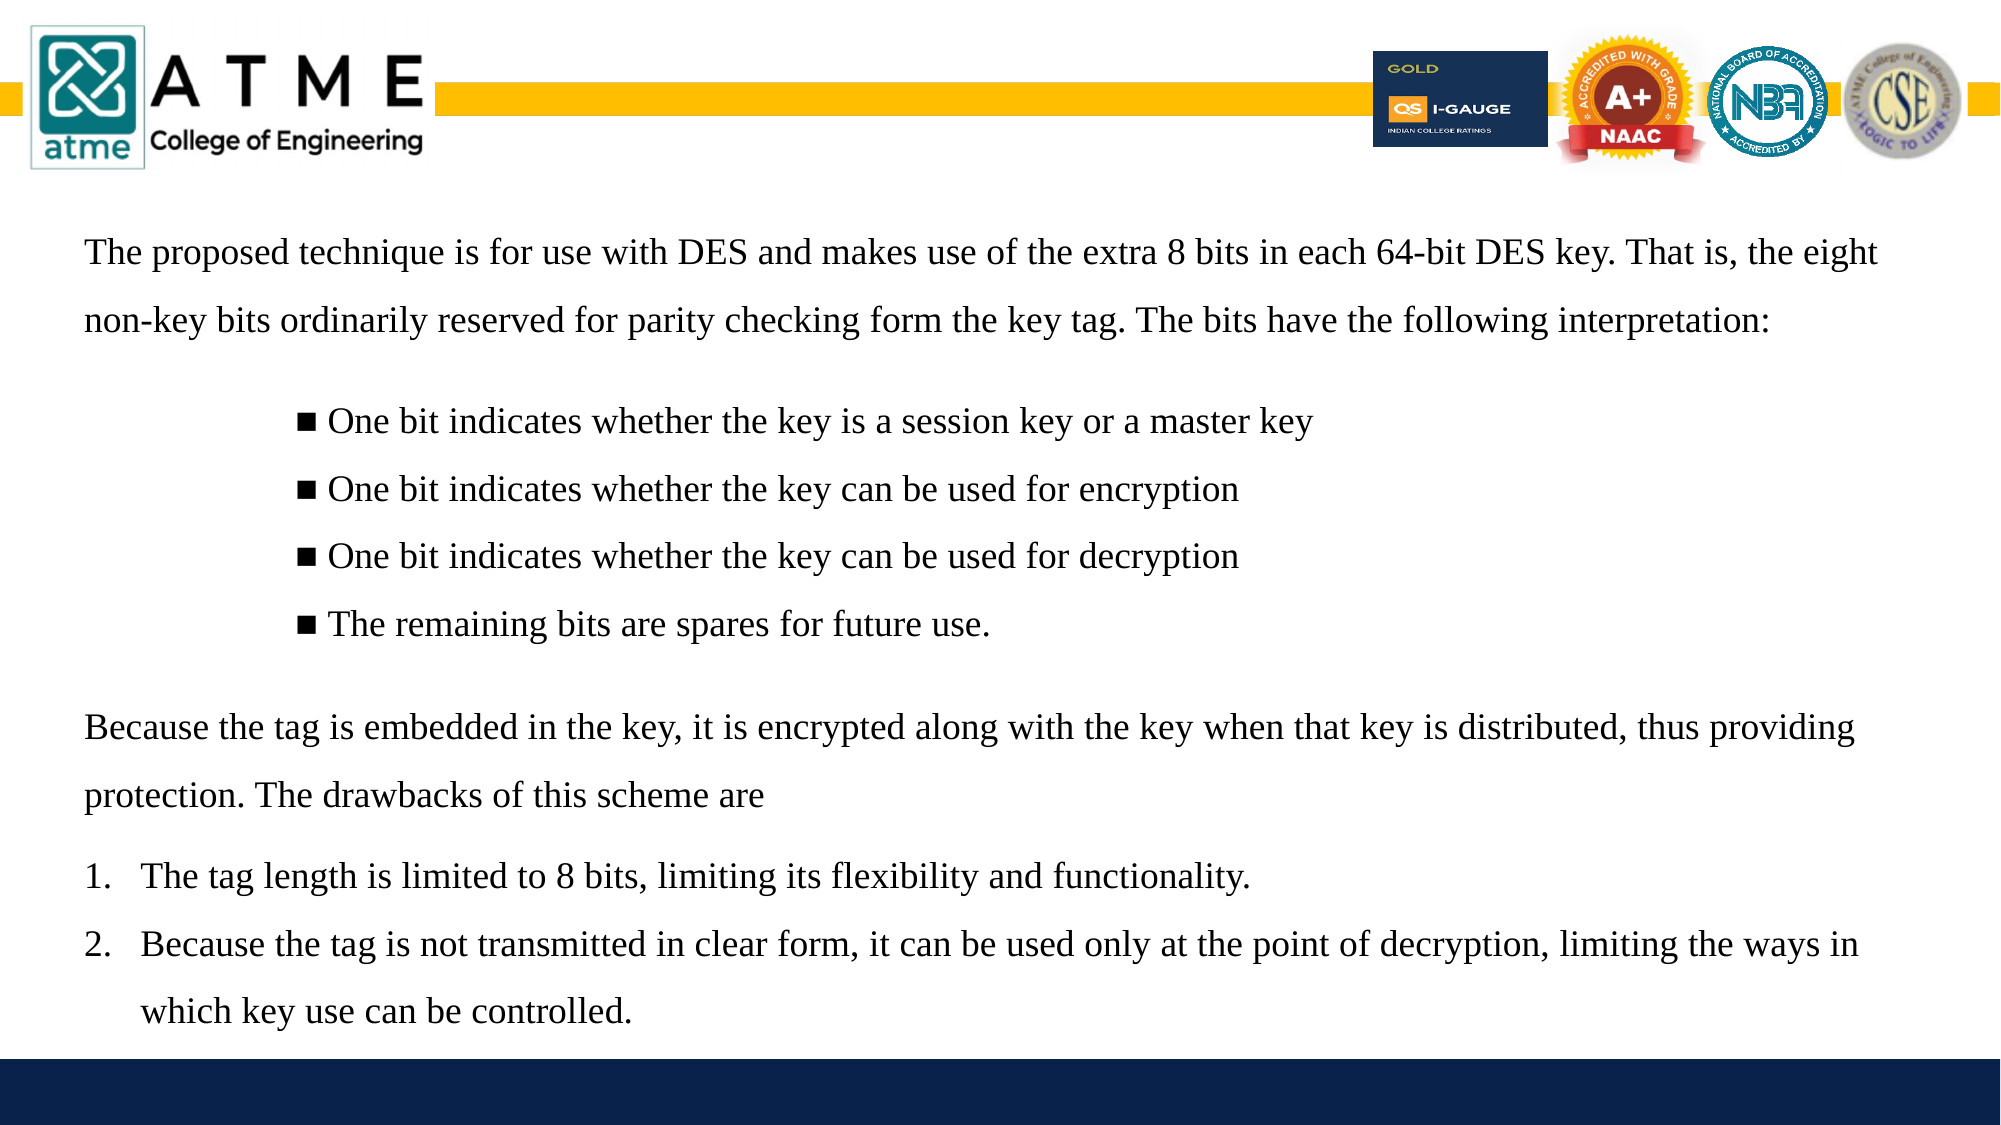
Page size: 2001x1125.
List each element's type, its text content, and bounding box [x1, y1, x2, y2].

text_box ■ One bit indicates whether the key is a session key or a master key ■ One bit indicates whether the key can be used for encryption ■ One bit indicates whether the key can be used for decryption ■ The remaining bits are spares for future use. [280, 366, 1500, 652]
picture [0, 1059, 2001, 1125]
picture [22, 15, 435, 178]
text_box The proposed technique is for use with DES and makes use of the extra 8 bits in each 64-bit DES key. That is, the eight non-key bits ordinarily reserved for parity checking form the key tag. The bits have the following interpretation: [69, 197, 1934, 347]
text_box The tag length is limited to 8 bits, limiting its flexibility and functionality. Because the tag is not transmitted in clear form, it can be used only at the point of decryption, limiting the ways in which key use can be controlled. [69, 821, 1909, 1039]
picture [1840, 26, 1968, 176]
text_box Because the tag is embedded in the key, it is encrypted along with the key when that key is distributed, thus providing protection. The drawbacks of this scheme are [69, 672, 1909, 821]
picture [1373, 20, 1828, 180]
